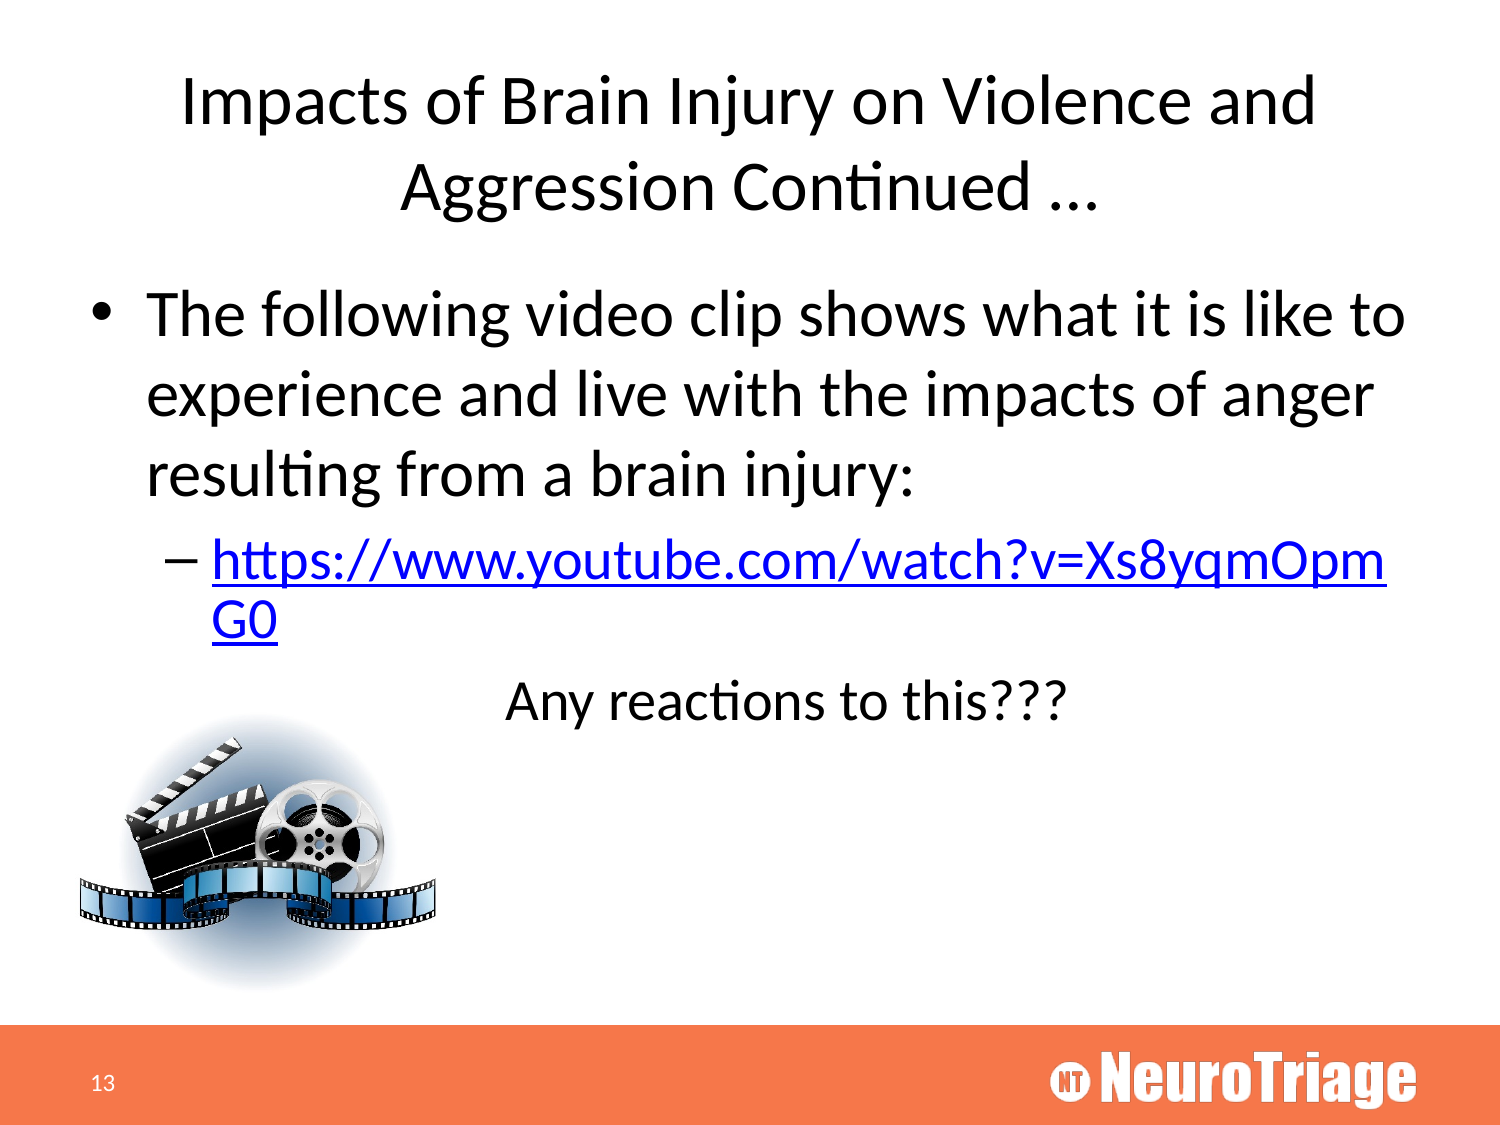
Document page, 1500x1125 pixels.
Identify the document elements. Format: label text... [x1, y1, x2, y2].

list The following video clip shows what it is like to experience and live with the impacts of anger resulting from a brain injury: https://www.youtube.com/watch?v=Xs8yqmOpmG0 Any reactions to this??? [75, 262, 1425, 1005]
picture [1037, 1030, 1425, 1125]
picture [74, 704, 441, 1006]
slide_number 13 [75, 1051, 425, 1112]
title Impacts of Brain Injury on Violence and Aggression Continued … [75, 45, 1425, 233]
